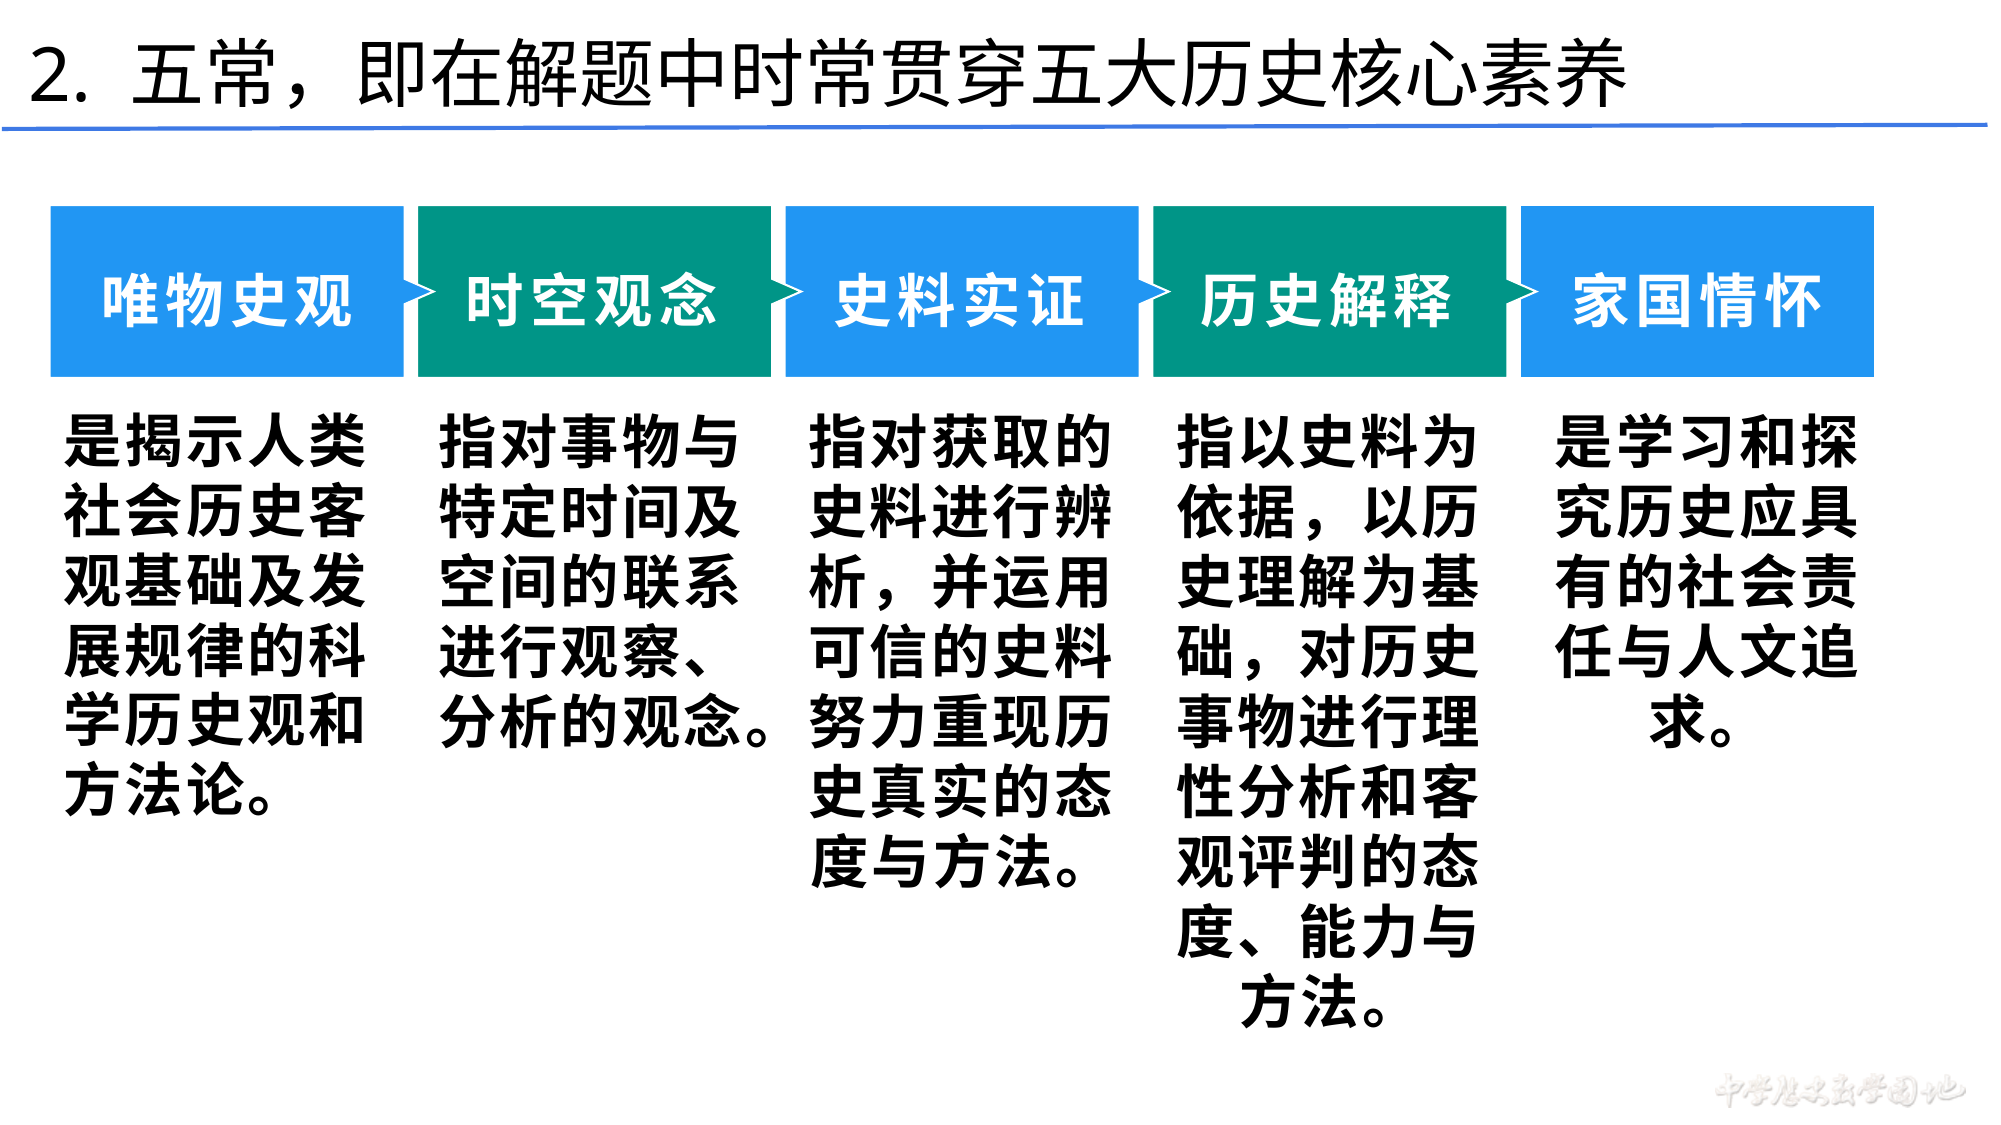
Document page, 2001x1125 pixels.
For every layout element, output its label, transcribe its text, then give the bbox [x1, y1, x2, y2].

text_box 家国情怀 [1545, 256, 1849, 336]
text_box 时空观念 [436, 256, 748, 336]
text_box [416, 203, 803, 380]
text_box [1151, 203, 1539, 380]
text_box 是学习和探究历史应具有的社会责任与人文追求。 [1518, 405, 1899, 824]
picture [1715, 1073, 1966, 1108]
text_box [783, 203, 1172, 380]
text_box 唯物史观 [74, 256, 380, 336]
text_box [48, 203, 436, 380]
text_box 史料实证 [803, 256, 1115, 336]
text_box [1519, 204, 1876, 379]
text_box 是揭示人类社会历史客观基础及发展规律的科学历史观和方法论。 [48, 403, 406, 822]
text_box 2. 五常，即在解题中时常贯穿五大历史核心素养 [14, 19, 1988, 124]
text_box 指对获取的史料进行辨析，并运用可信的史料努力重现历史真实的态度与方法。 [783, 405, 1141, 824]
text_box 指以史料为依据，以历史理解为基础，对历史事物进行理性分析和客观评判的态度、能力与方法。 [1151, 405, 1509, 824]
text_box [1, 124, 1988, 129]
text_box 历史解释 [1173, 255, 1479, 335]
text_box 指对事物与特定时间及空间的联系进行观察、分析的观念。 [413, 405, 771, 824]
